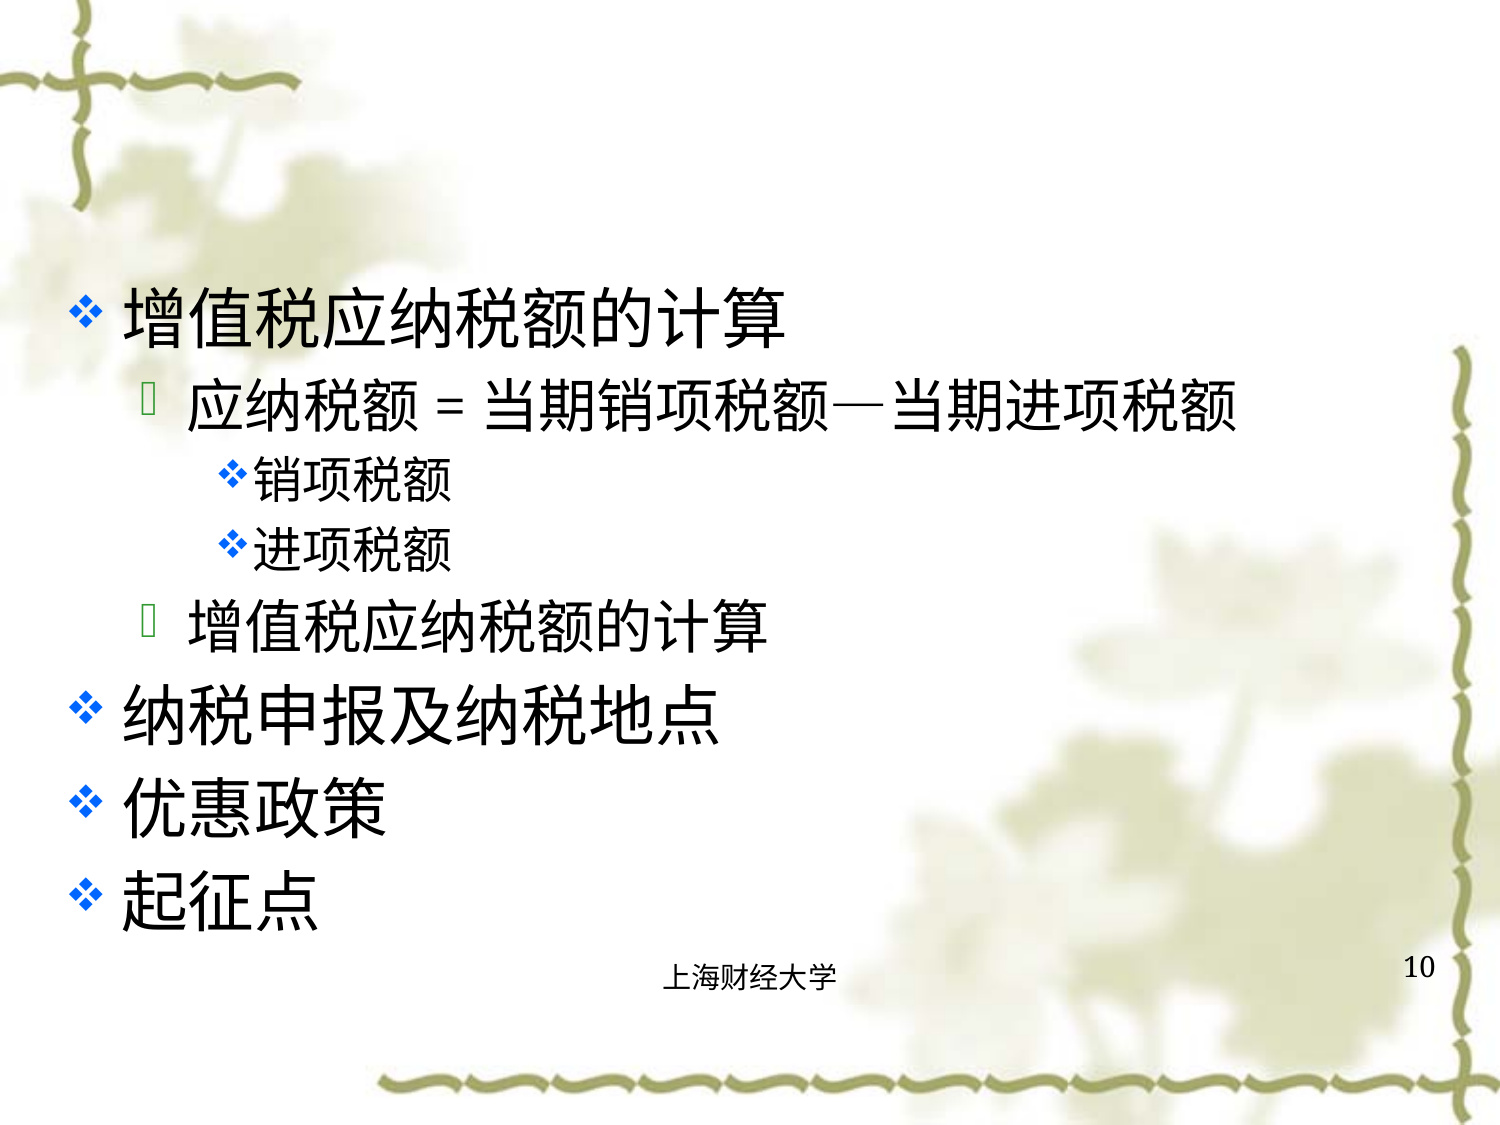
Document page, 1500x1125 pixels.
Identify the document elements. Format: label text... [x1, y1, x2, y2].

slide_number 10 [1074, 940, 1451, 1066]
list 增值税应纳税额的计算 应纳税额=当期销项税额—当期进项税额 销项税额 进项税额 增值税应纳税额的计算 纳税申报及纳税地点 优惠政策 起征点 [49, 269, 1452, 963]
picture [0, 0, 1500, 1125]
footer 上海财经大学 [512, 952, 988, 1066]
